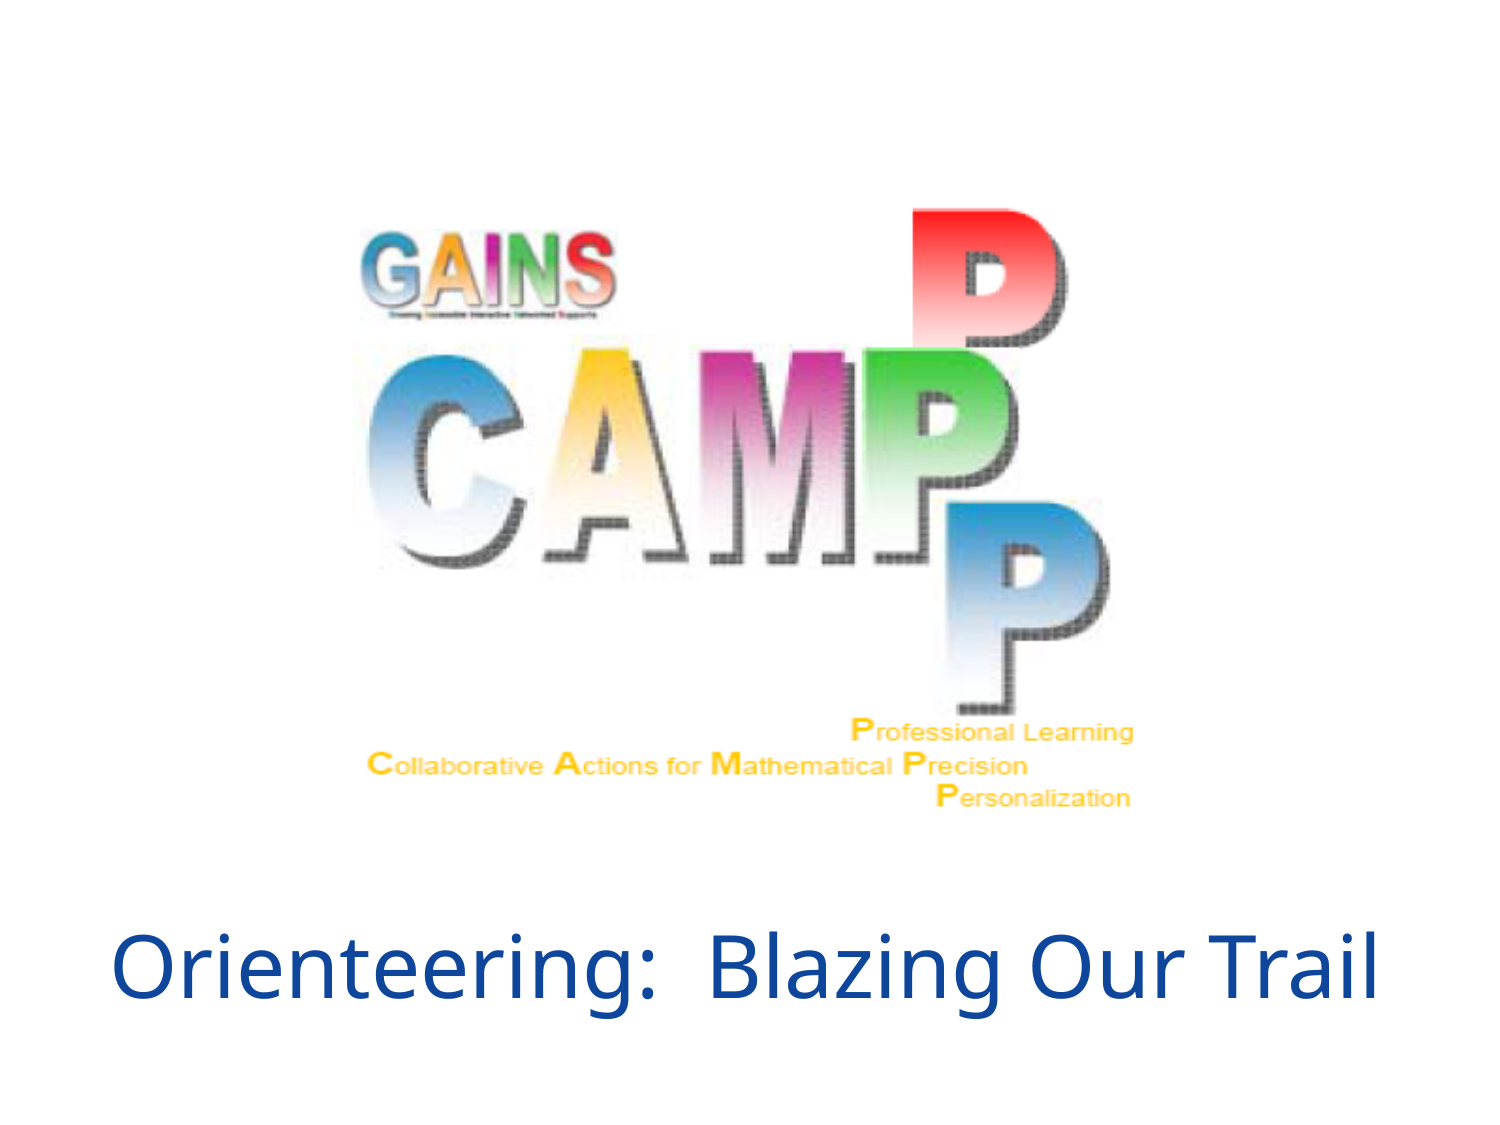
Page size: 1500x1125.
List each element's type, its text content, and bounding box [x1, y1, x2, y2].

picture [289, 137, 1200, 884]
text_box Orienteering: Blazing Our Trail [70, 875, 1421, 1051]
